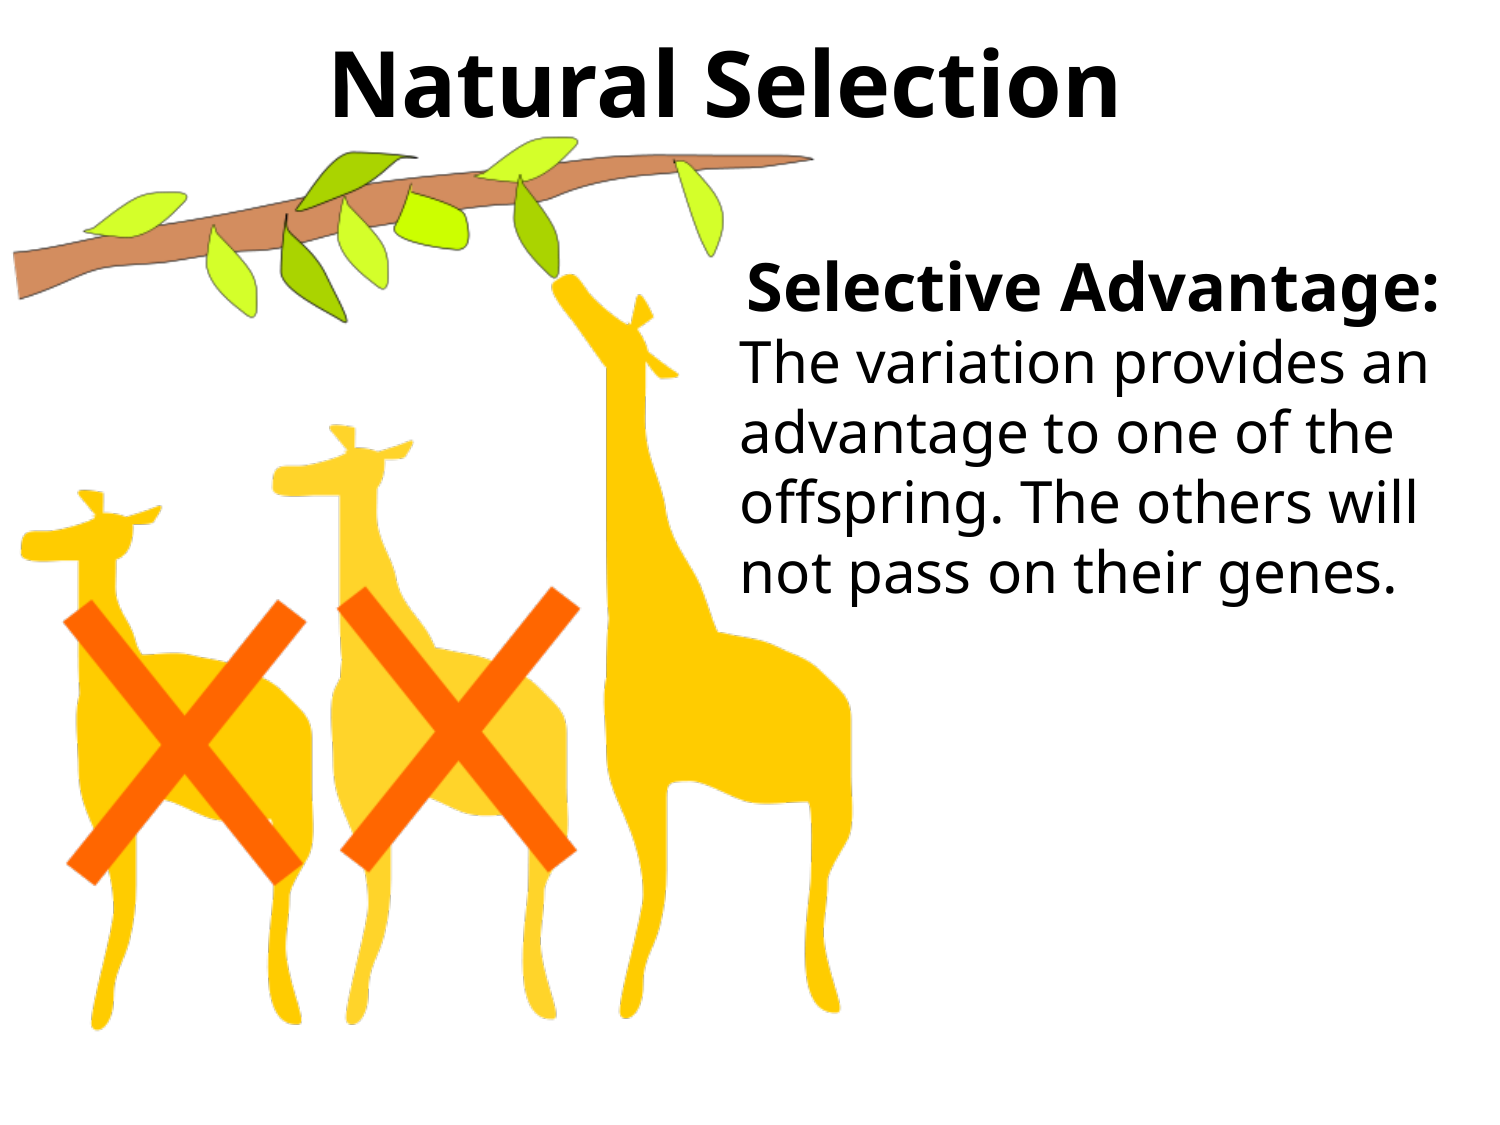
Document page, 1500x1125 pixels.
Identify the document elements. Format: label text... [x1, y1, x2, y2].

title Natural Selection [74, 0, 1376, 163]
text_box Selective Advantage: The variation provides an advantage to one of the offspring. The others will not pass on their genes. [863, 237, 1463, 613]
picture [0, 112, 860, 1051]
